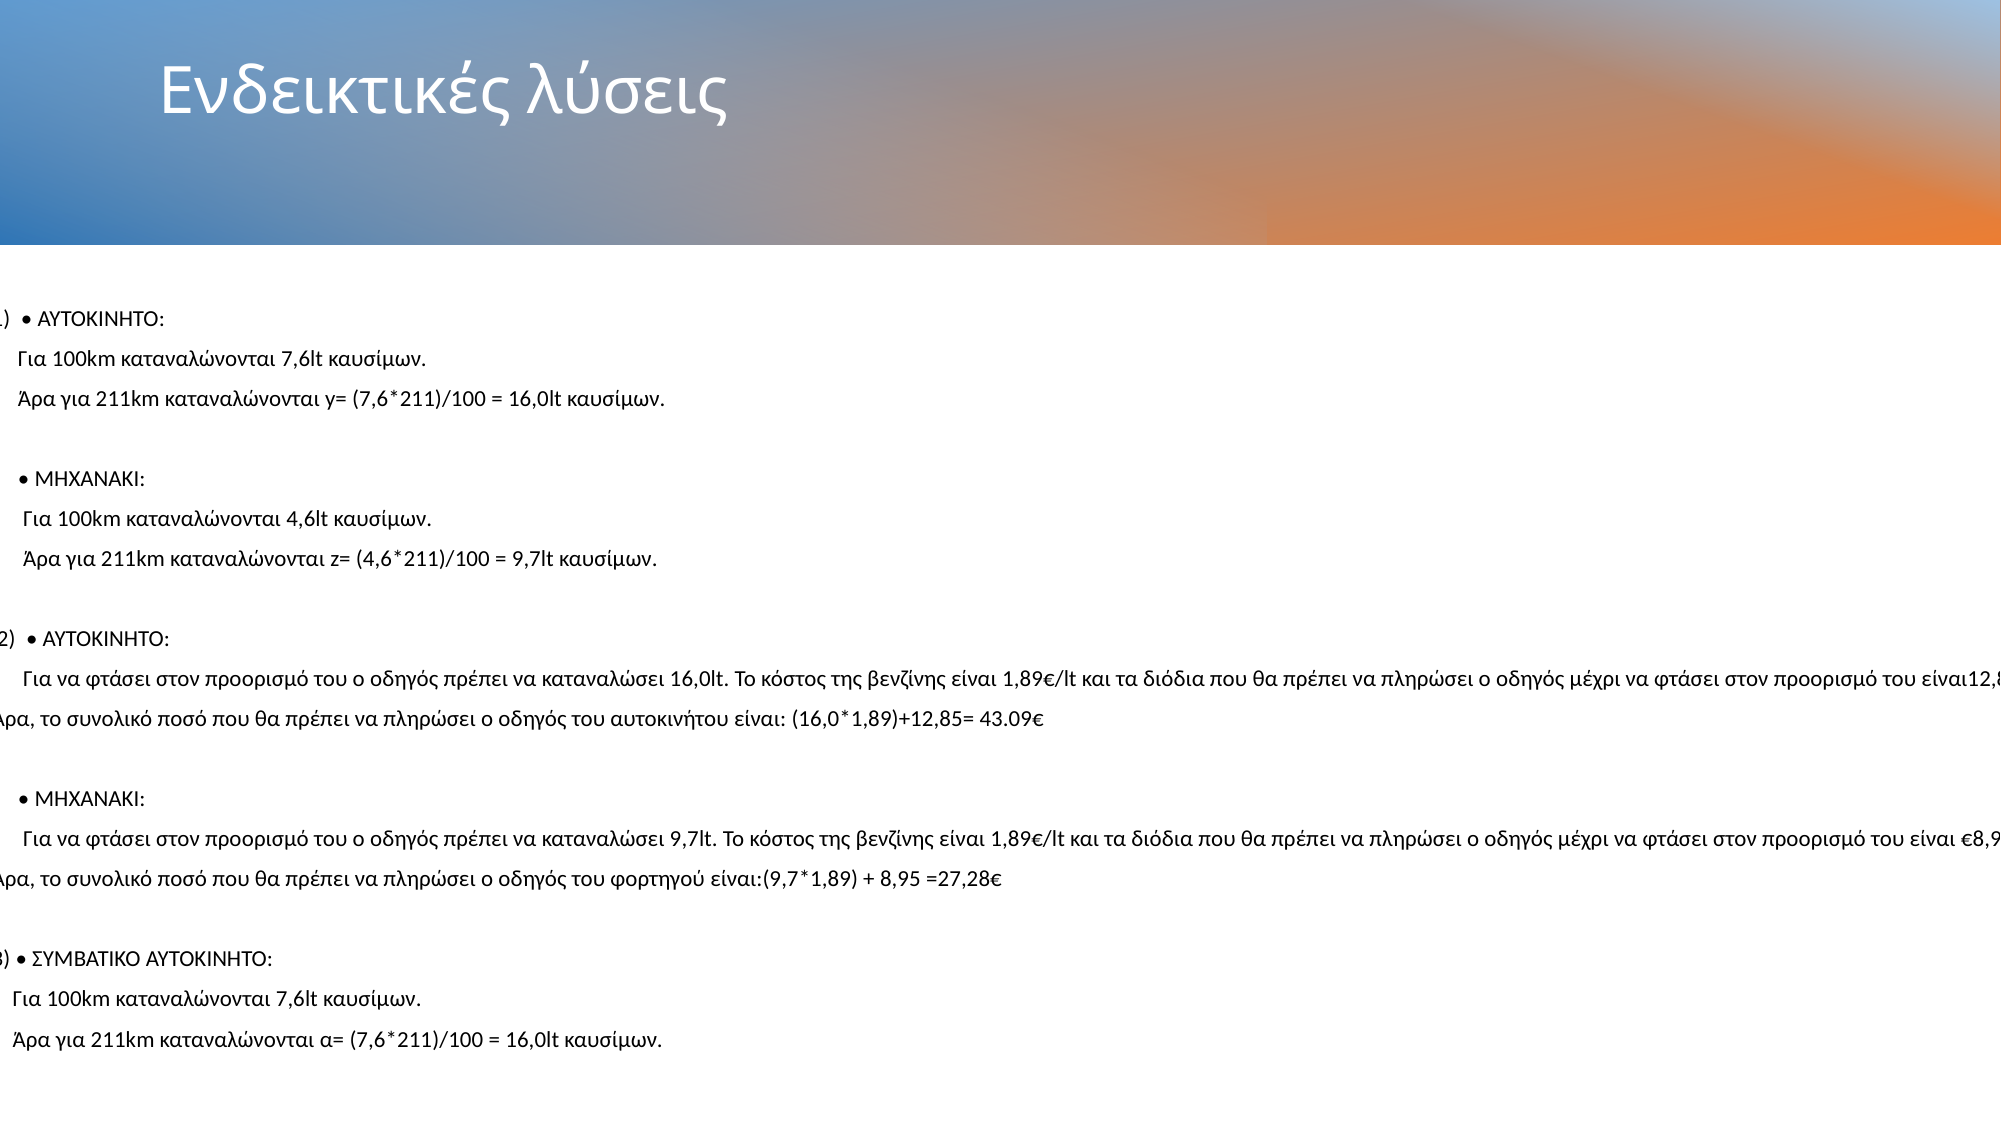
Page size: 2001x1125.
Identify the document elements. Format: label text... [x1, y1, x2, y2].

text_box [0, 0, 2000, 245]
list 1) • ΑΥΤΟΚΙΝΗΤΟ: Για 100km καταναλώνονται 7,6lt καυσίμων. Άρα για 211km καταναλώνονται y= (7,6*211)/100 = 16,0lt καυσίμων. • ΜΗΧΑΝΑΚΙ: Για 100km καταναλώνονται 4,6lt καυσίμων. Άρα για 211km καταναλώνονται z= (4,6*211)/100 = 9,7lt καυσίμων. 2) • ΑΥΤΟΚΙΝΗΤΟ: Για να φτάσει στον προορισμό του ο οδηγός πρέπει να καταναλώσει 16,0lt. Το κόστος της βενζίνης είναι 1,89€/lt και τα διόδια που θα πρέπει να πληρώσει ο οδηγός μέχρι να φτάσει στον προορισμό του είναι12,85 . Άρα, το συνολικό ποσό που θα πρέπει να πληρώσει ο οδηγός του αυτοκινήτου είναι: (16,0*1,89)+12,85= 43.09€ • ΜΗΧΑΝΑΚΙ: Για να φτάσει στον προορισμό του ο οδηγός πρέπει να καταναλώσει 9,7lt. Το κόστος της βενζίνης είναι 1,89€/lt και τα διόδια που θα πρέπει να πληρώσει ο οδηγός μέχρι να φτάσει στον προορισμό του είναι €8,95. Άρα, το συνολικό ποσό που θα πρέπει να πληρώσει ο οδηγός του φορτηγού είναι:(9,7*1,89) + 8,95 =27,28€ 3) • ΣΥΜΒΑΤΙΚΟ ΑΥΤΟΚΙΝΗΤΟ: Για 100km καταναλώνονται 7,6lt καυσίμων. Άρα για 211km καταναλώνονται α= (7,6*211)/100 = 16,0lt καυσίμων. [0, 245, 2000, 1117]
